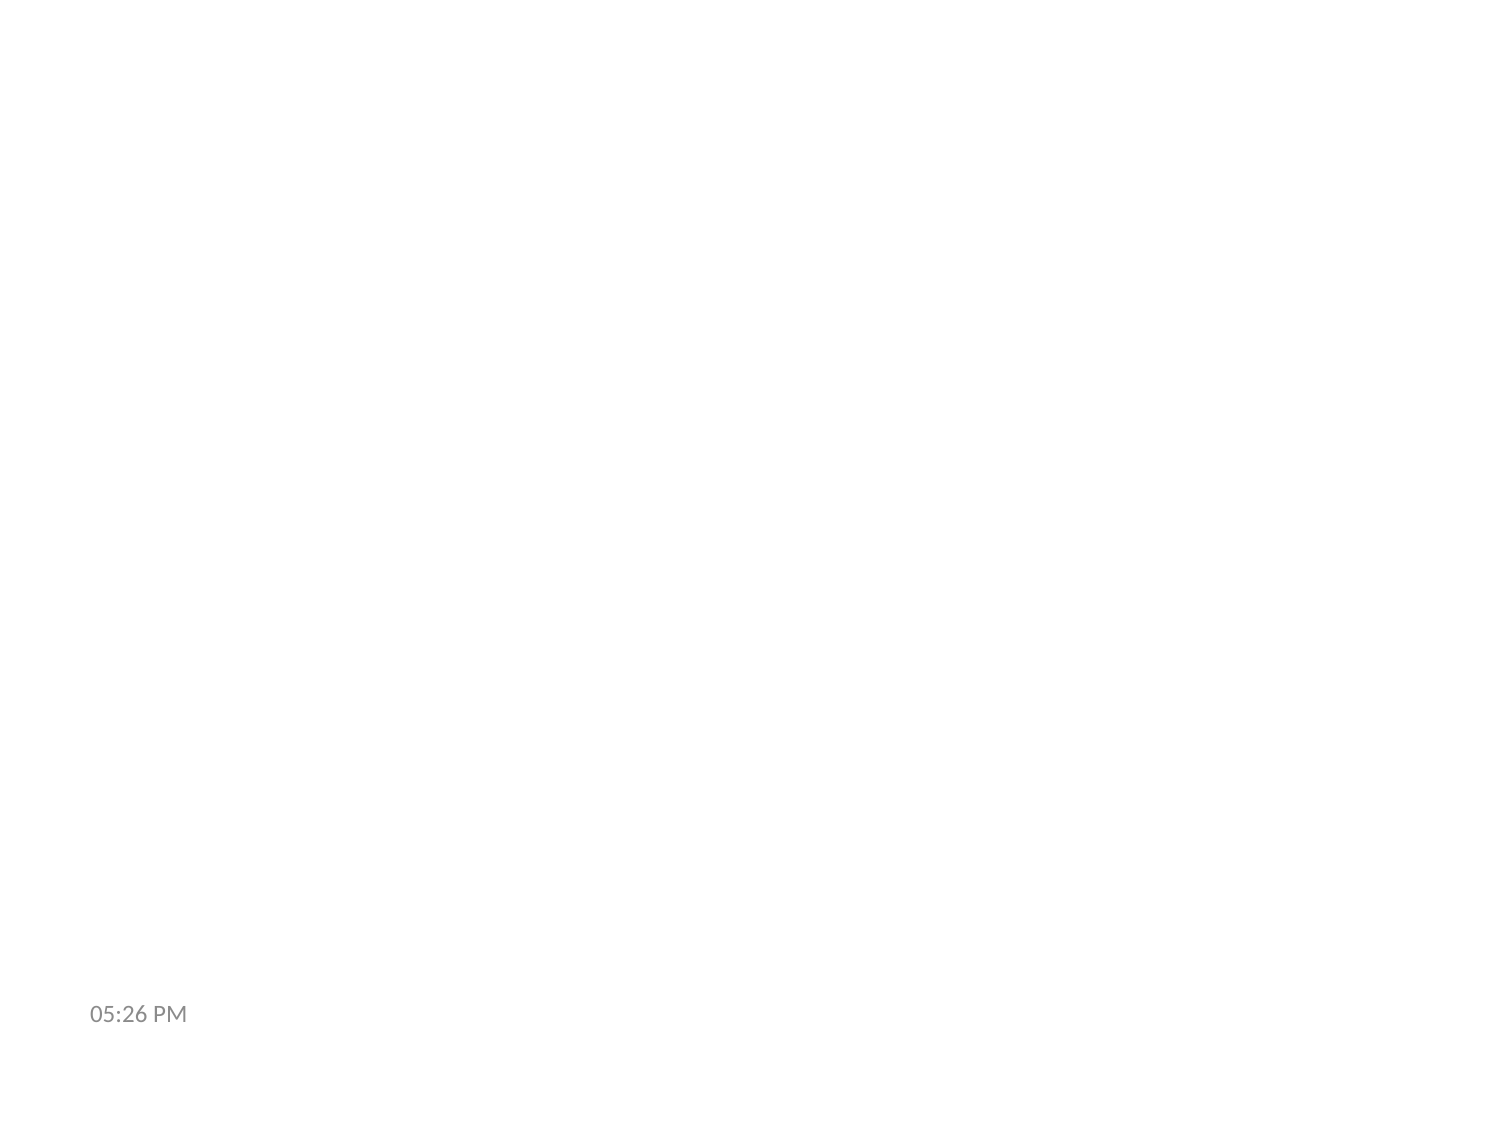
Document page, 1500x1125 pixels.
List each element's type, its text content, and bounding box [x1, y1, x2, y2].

text_box 3:35 PM [75, 982, 425, 1043]
